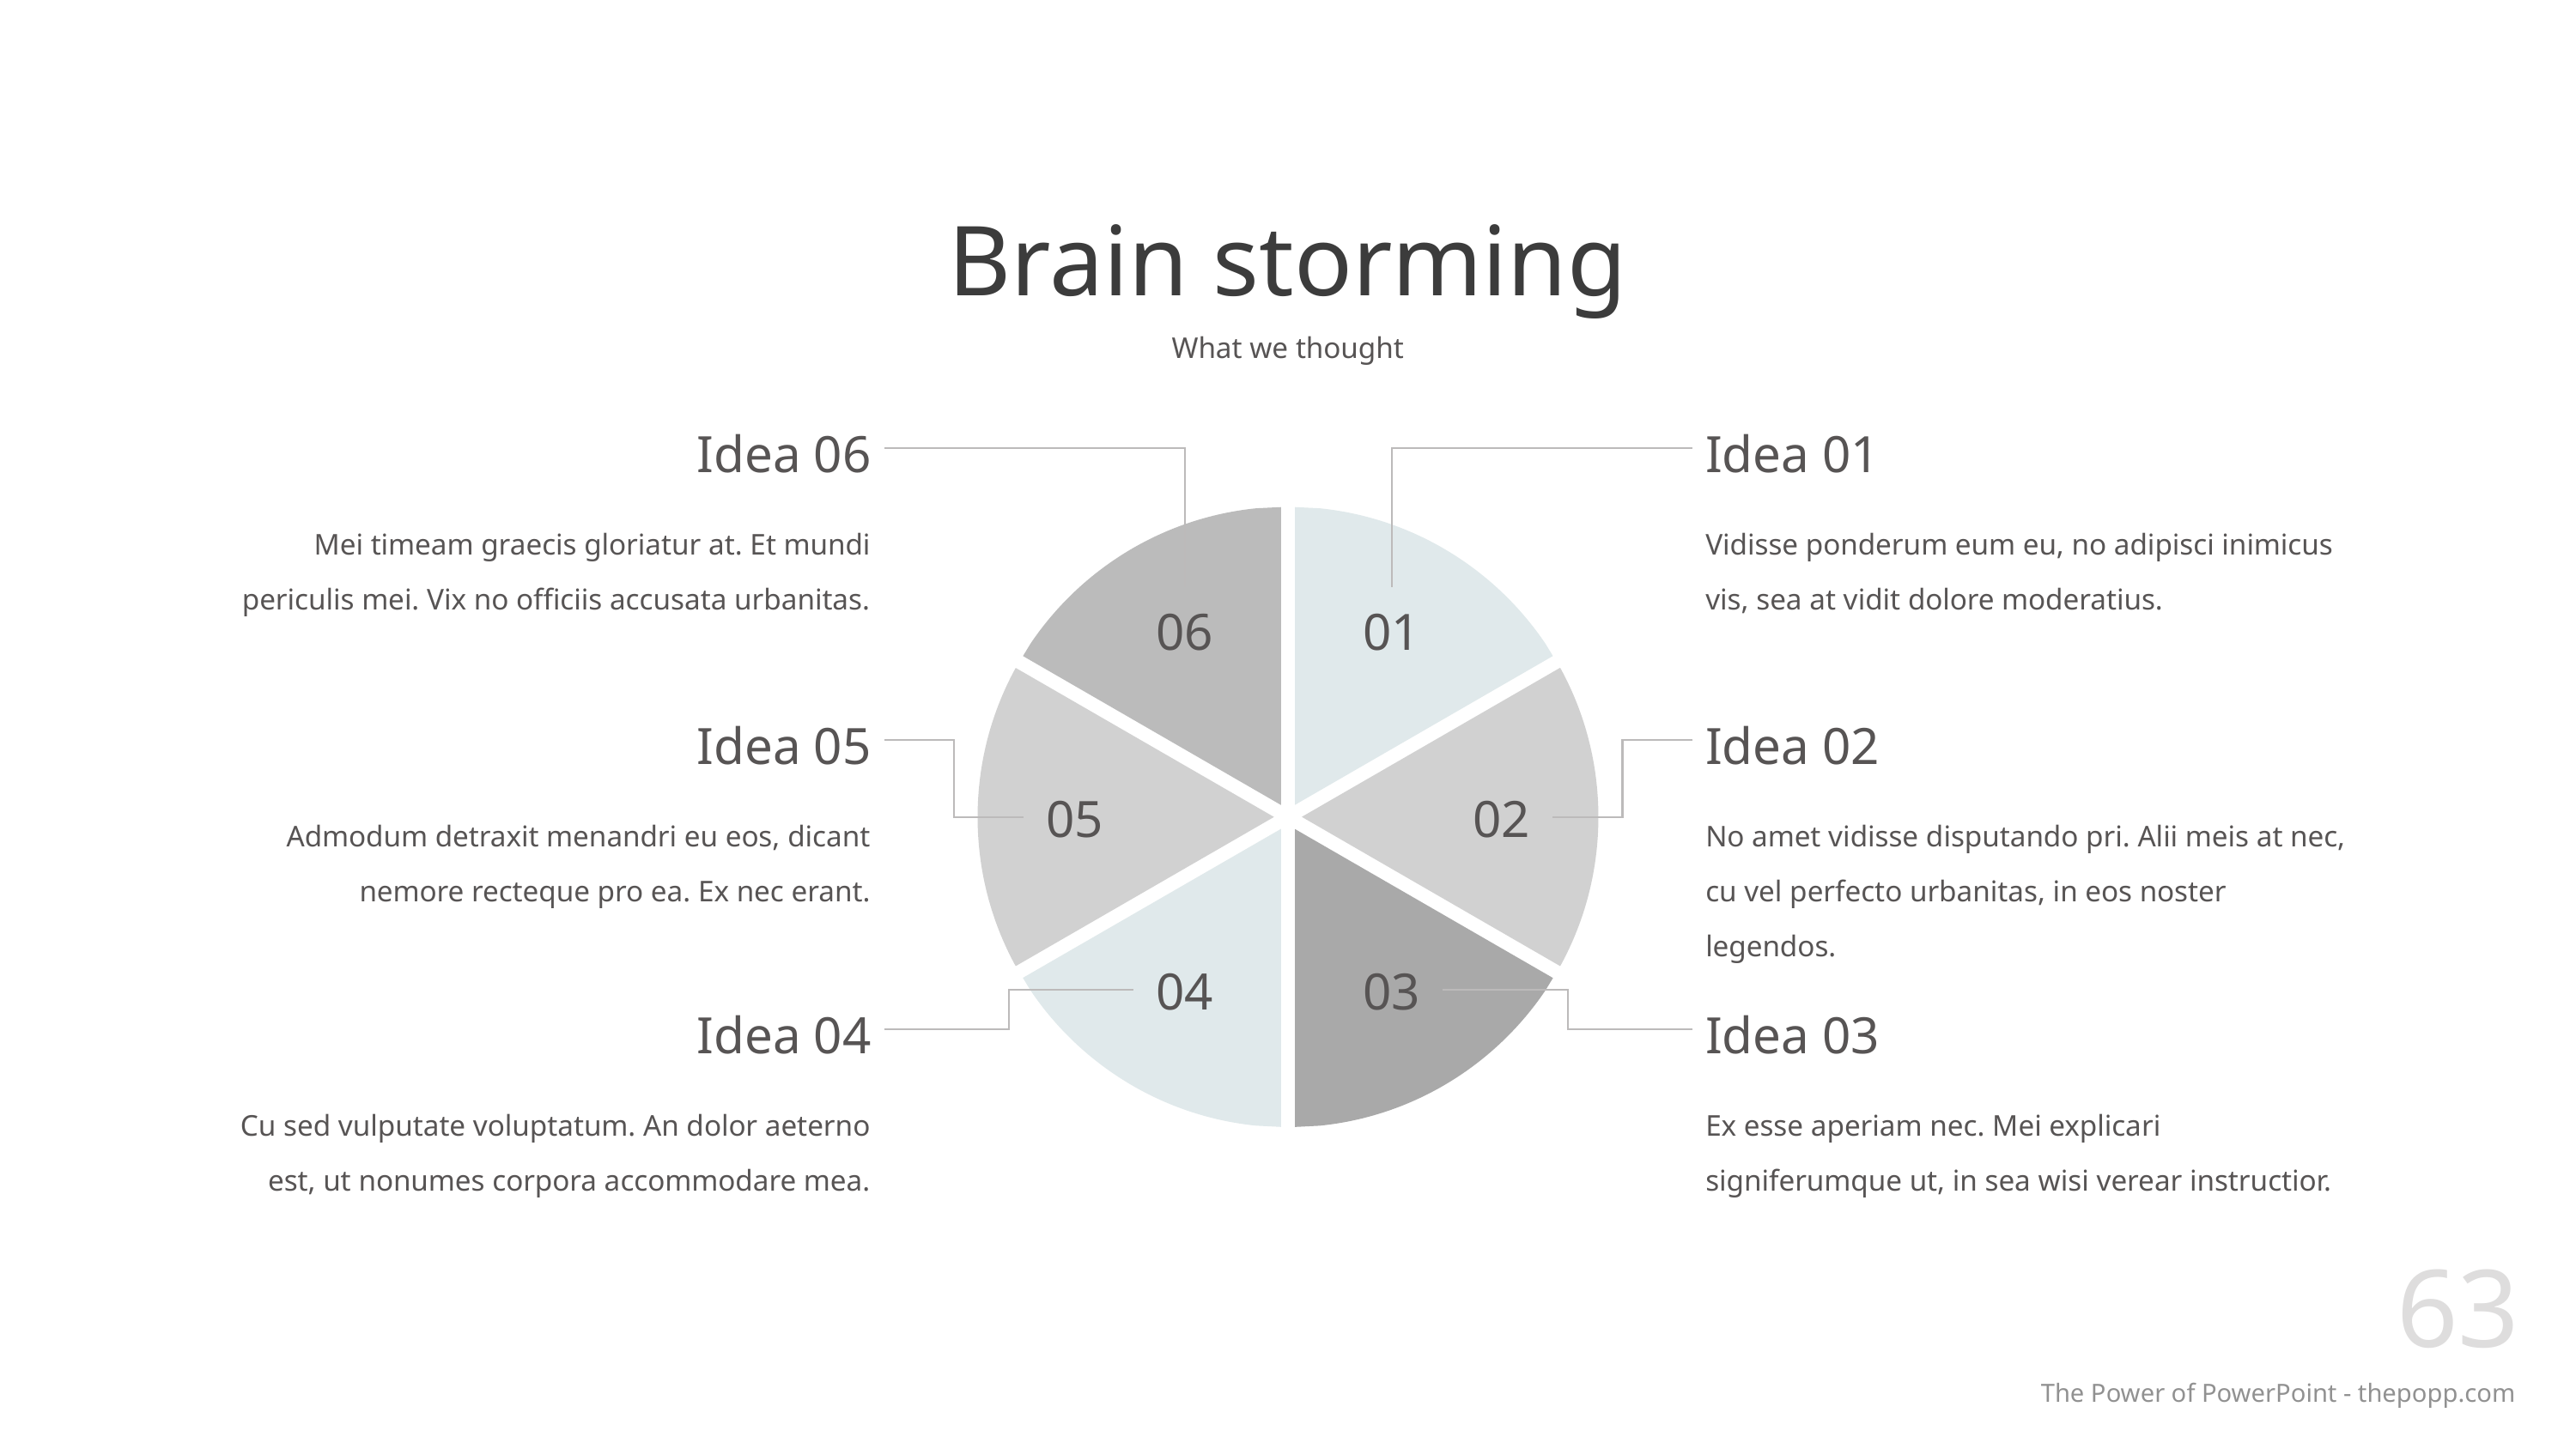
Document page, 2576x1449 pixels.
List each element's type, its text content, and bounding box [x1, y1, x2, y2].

slide_number 63 [2150, 1250, 2532, 1393]
title Brain storming [425, 176, 2151, 323]
footer The Power of PowerPoint - thepopp.com [1573, 1354, 2529, 1432]
list Vidisse ponderum eum eu, no adipisci inimicus vis, sea at vidit dolore moderatius. [1692, 500, 2379, 658]
list Idea 03 [1692, 987, 2379, 1070]
list Mei timeam graecis gloriatur at. Et mundi periculis mei. Vix no officiis accusata urbanitas. [198, 500, 884, 658]
list 06 [1133, 586, 1236, 674]
list Idea 01 [1692, 406, 2379, 490]
list 05 [1024, 773, 1127, 860]
list Idea 02 [1692, 698, 2379, 781]
list Idea 06 [198, 406, 884, 490]
list Idea 04 [198, 987, 884, 1070]
list 01 [1340, 586, 1443, 674]
list What we thought [425, 323, 2151, 385]
list Admodum detraxit menandri eu eos, dicant nemore recteque pro ea. Ex nec erant. [198, 791, 884, 949]
list 04 [1133, 947, 1236, 1034]
list Cu sed vulputate voluptatum. An dolor aeterno est, ut nonumes corpora accommodare mea. [198, 1080, 884, 1239]
list Ex esse aperiam nec. Mei explicari signiferumque ut, in sea wisi verear instructior. [1692, 1080, 2379, 1239]
list 03 [1340, 947, 1443, 1034]
list Idea 05 [198, 698, 884, 781]
list No amet vidisse disputando pri. Alii meis at nec, cu vel perfecto urbanitas, in eos noster legendos. [1692, 791, 2379, 949]
list 02 [1449, 773, 1552, 860]
